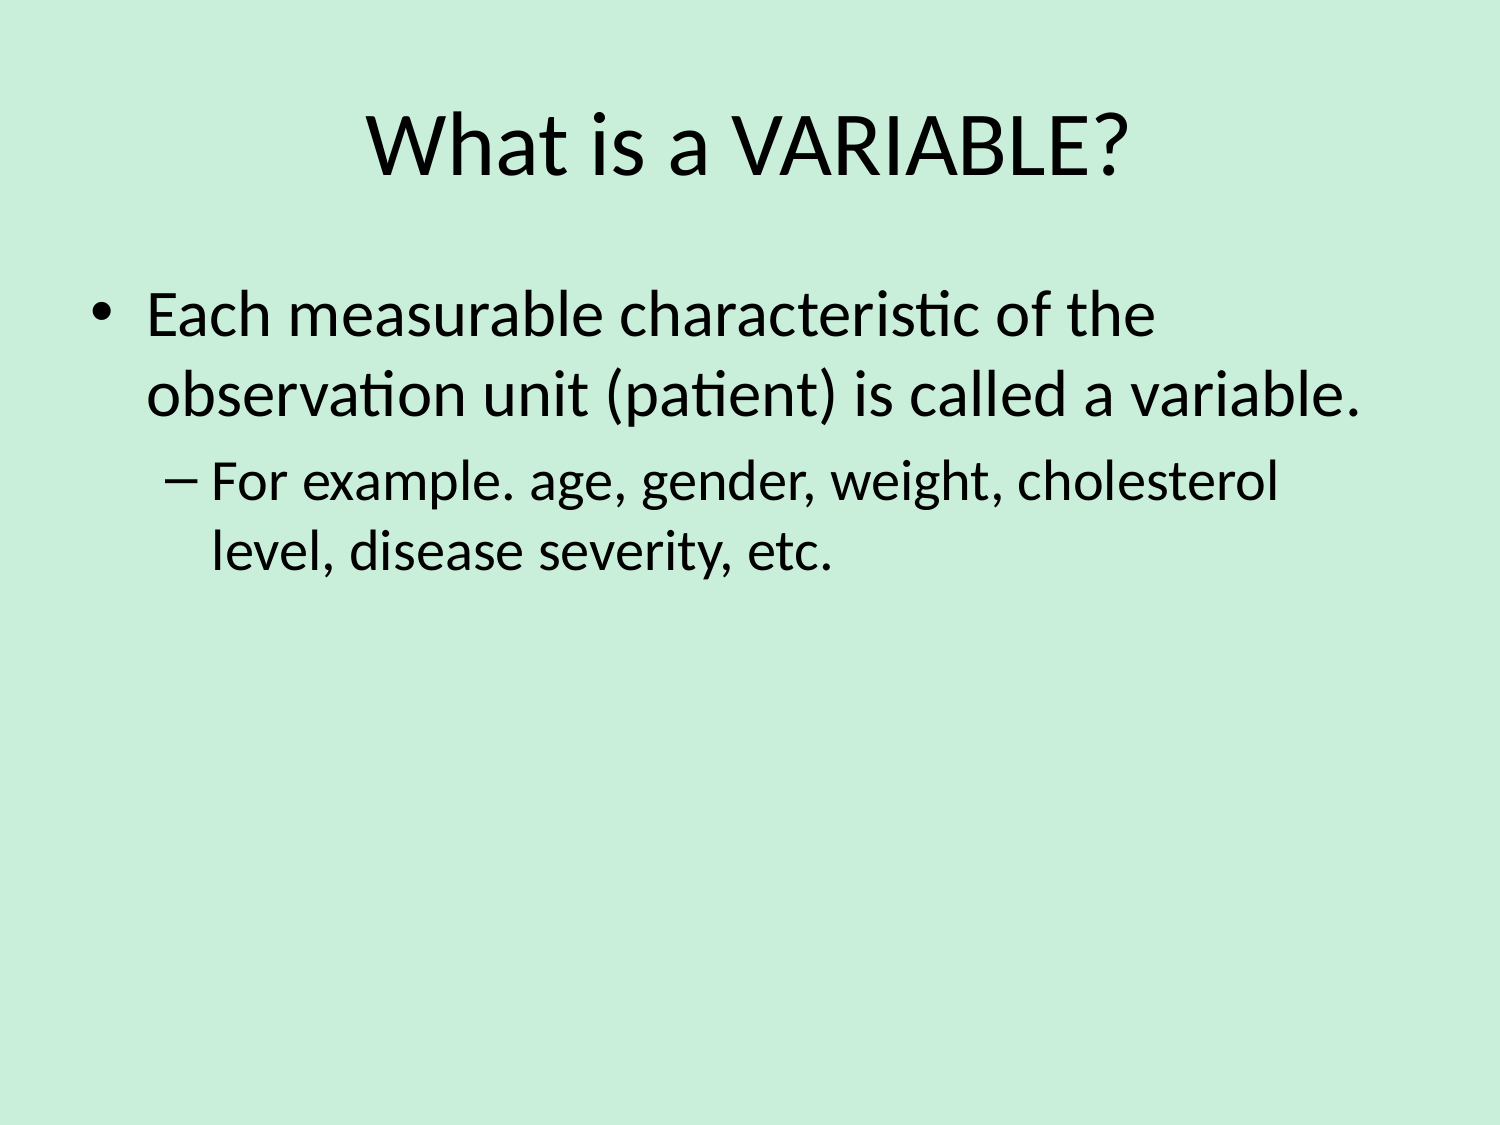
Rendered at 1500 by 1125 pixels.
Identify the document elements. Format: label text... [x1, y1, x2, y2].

title What is a VARIABLE? [75, 45, 1425, 233]
list Each measurable characteristic of the observation unit (patient) is called a variable. For example. age, gender, weight, cholesterol level, disease severity, etc. [75, 262, 1425, 1005]
